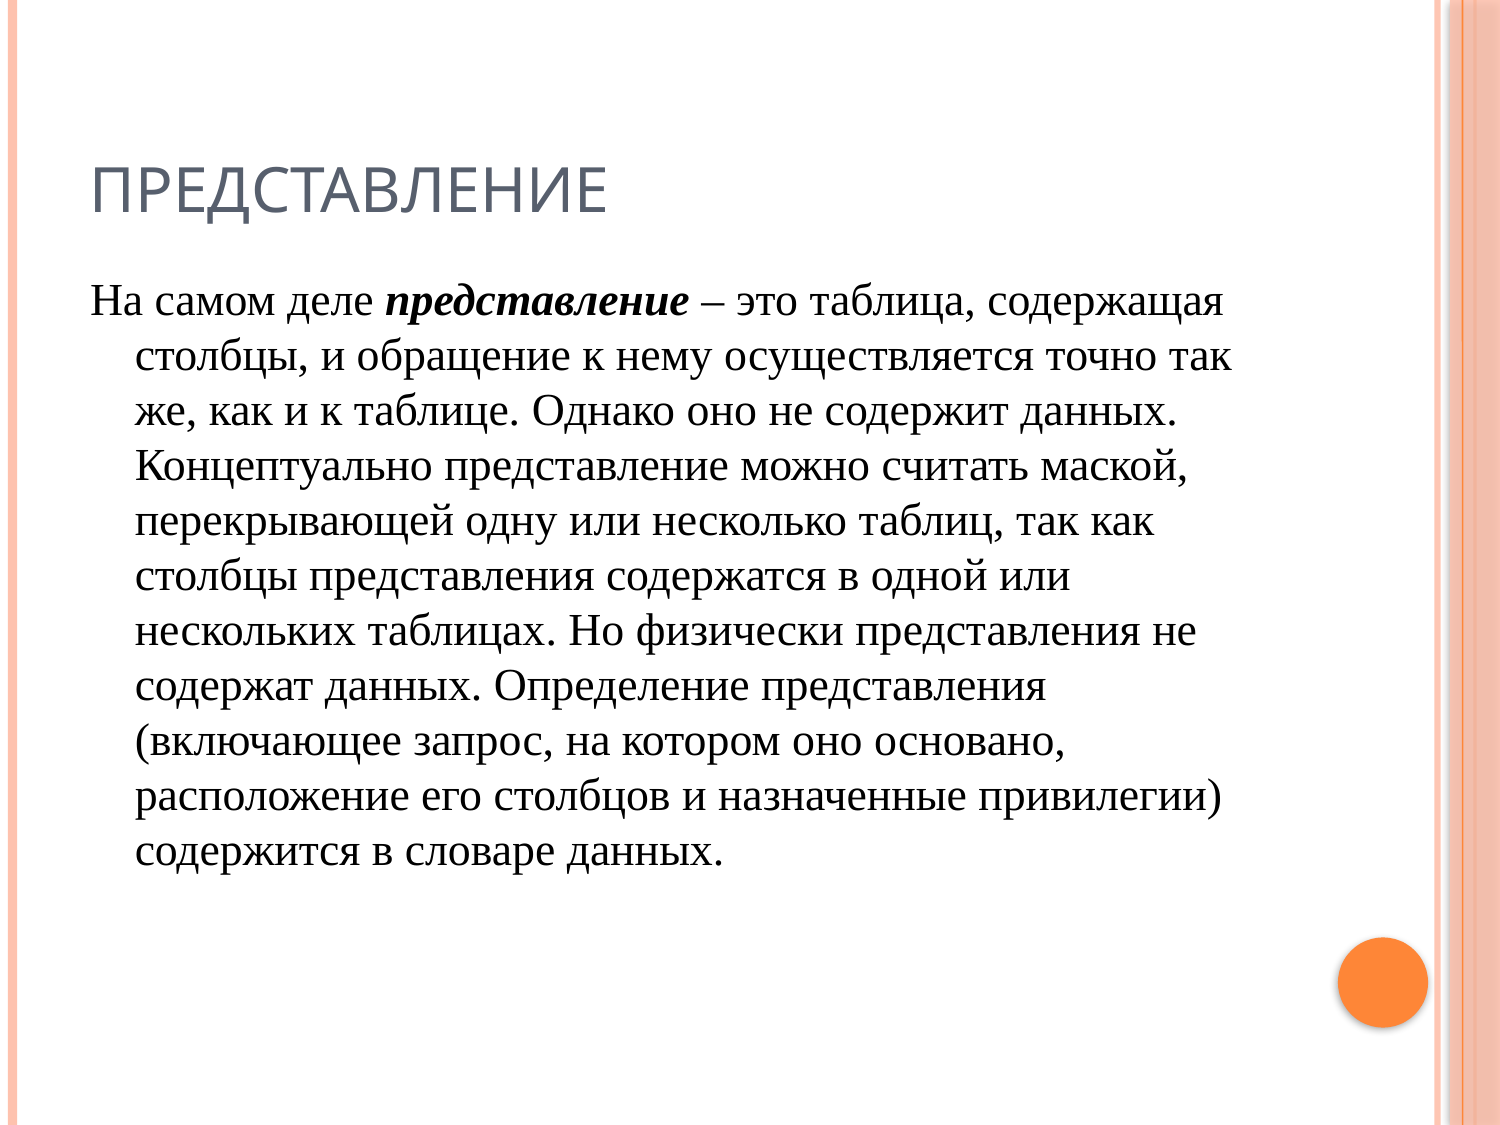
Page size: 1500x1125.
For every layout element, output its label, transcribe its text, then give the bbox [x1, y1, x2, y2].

list На самом деле представление – это таблица, содержащая столбцы, и обращение к нему осуществляется точно так же, как и к таблице. Однако оно не содержит данных. Концептуально представление можно считать маской, перекрывающей одну или несколько таблиц, так как столбцы представления содержатся в одной или нескольких таблицах. Но физически представления не содержат данных. Определение представления (включающее запрос, на котором оно основано, расположение его столбцов и назначенные привилегии) содержится в словаре данных. [75, 262, 1300, 1062]
title Представление [75, 45, 1300, 233]
